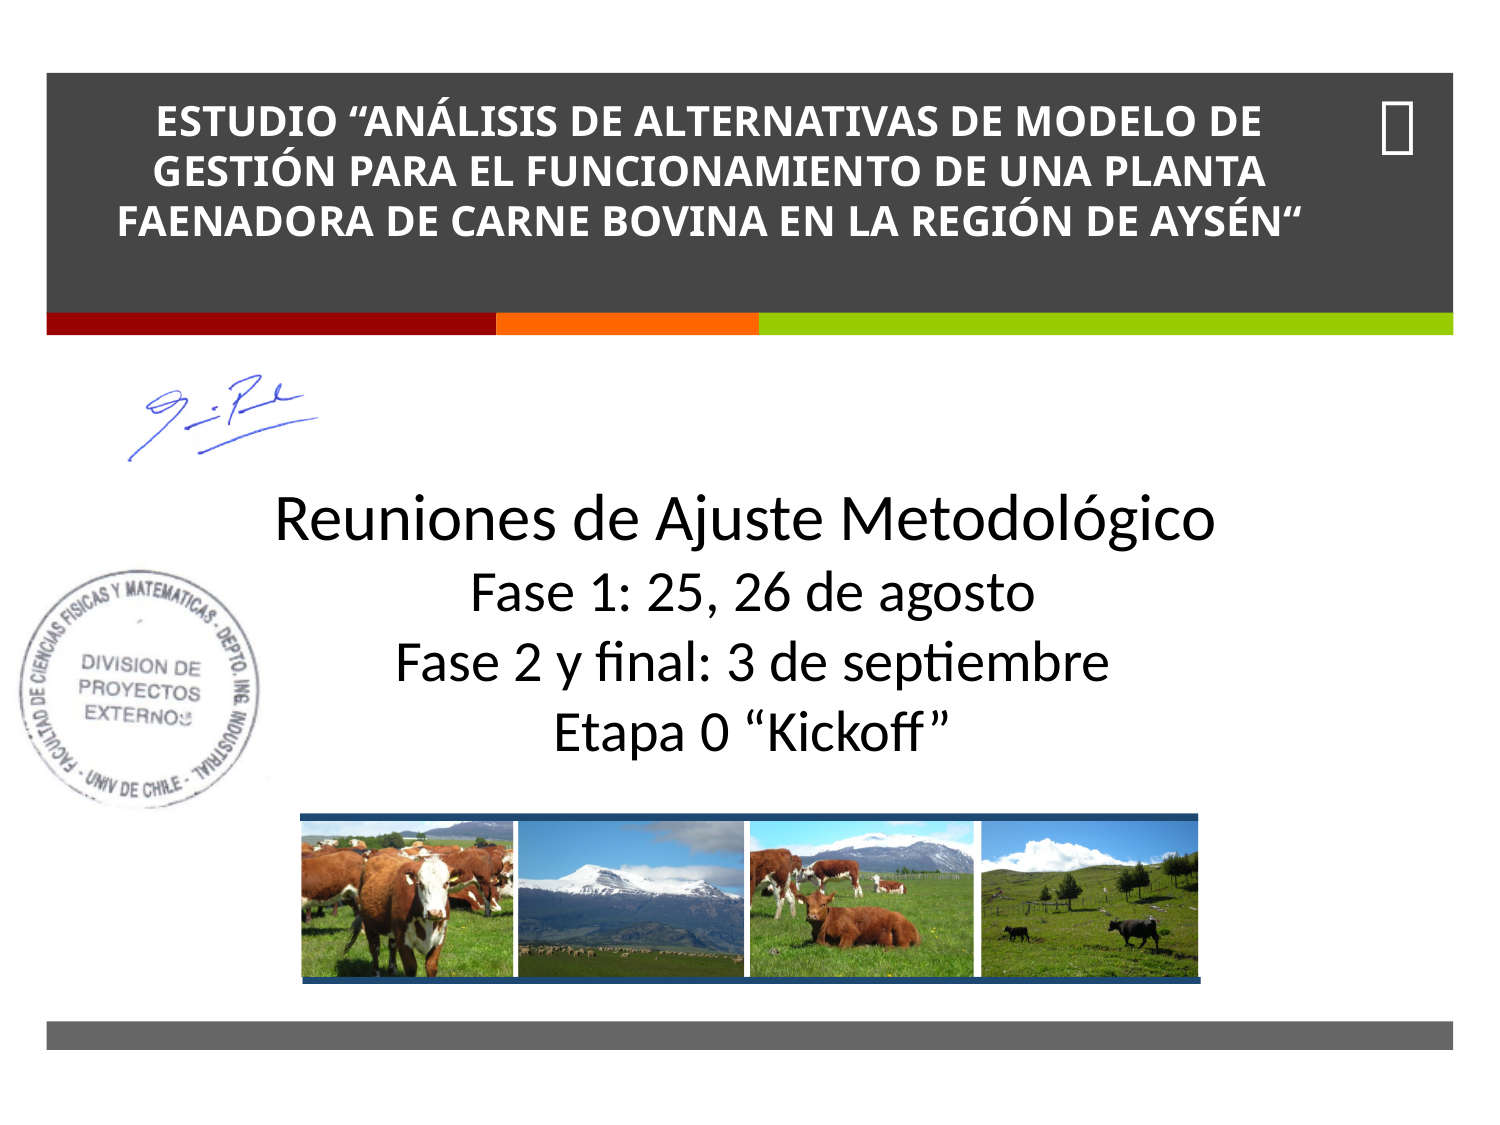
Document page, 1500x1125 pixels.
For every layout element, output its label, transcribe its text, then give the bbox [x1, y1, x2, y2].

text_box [284, 736, 1216, 998]
picture [0, 544, 278, 831]
subtitle Reuniones de Ajuste Metodológico Fase 1: 25, 26 de agosto Fase 2 y final: 3 de septiembre Etapa 0 “Kickoff” [117, 465, 1390, 546]
picture [0, 364, 443, 467]
title ESTUDIO “ANÁLISIS DE ALTERNATIVAS DE MODELO DE GESTIÓN PARA EL FUNCIONAMIENTO DE UNA PLANTA FAENADORA DE CARNE BOVINA EN LA REGIÓN DE AYSÉN“ [69, 73, 1351, 253]
